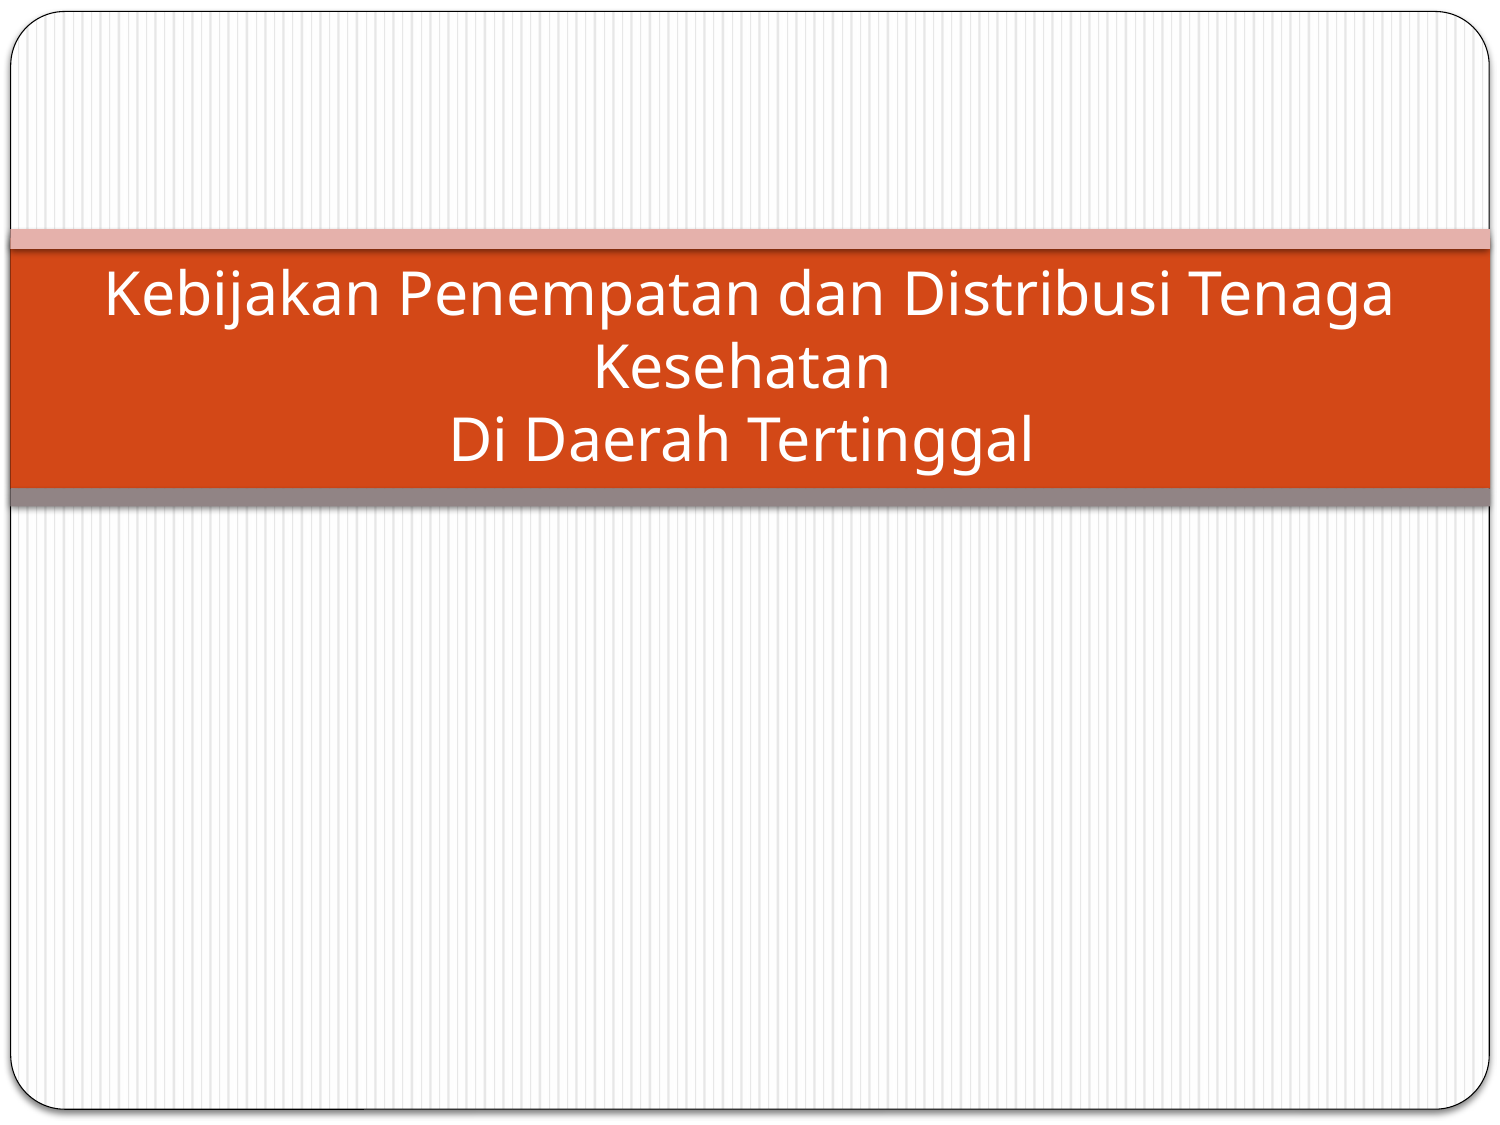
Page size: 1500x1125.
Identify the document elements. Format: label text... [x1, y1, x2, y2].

title Kebijakan Penempatan dan Distribusi Tenaga Kesehatan Di Daerah Tertinggal [75, 247, 1425, 489]
